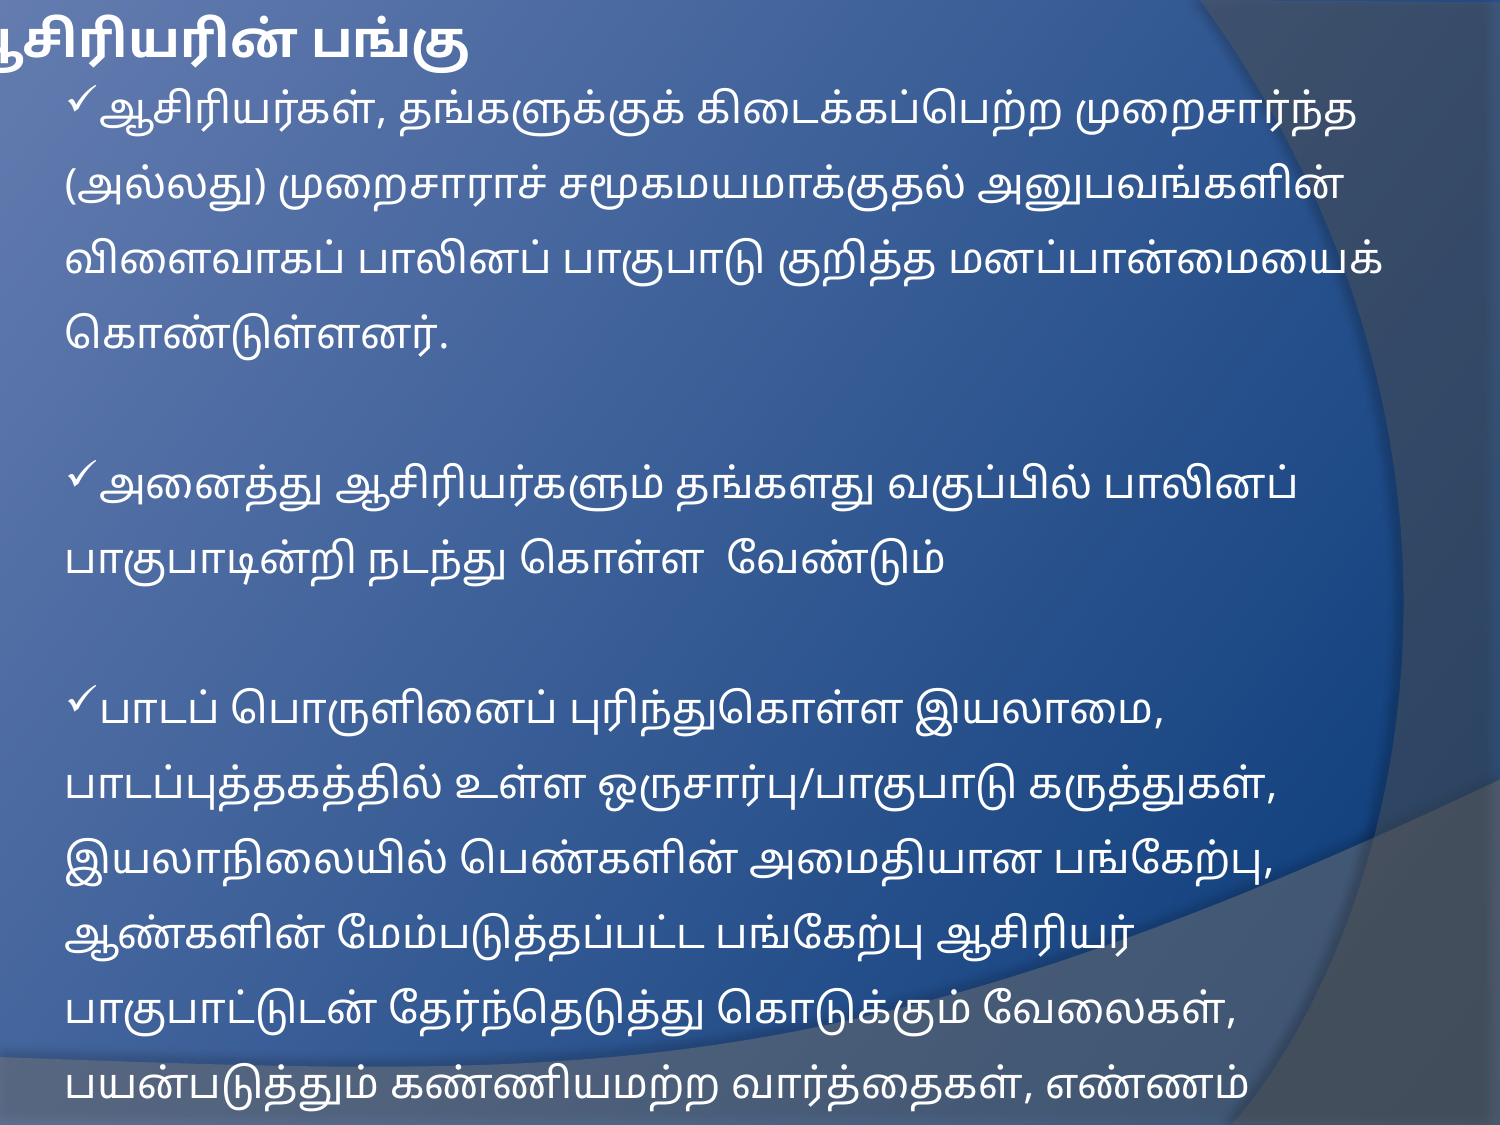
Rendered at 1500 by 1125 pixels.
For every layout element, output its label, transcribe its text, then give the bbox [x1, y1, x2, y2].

text_box ஆசிரியர்கள், தங்களுக்குக் கிடைக்கப்பெற்ற முறைசார்ந்த (அல்லது) முறைசாராச் சமூகமயமாக்குதல் அனுபவங்களின் விளைவாகப் பாலினப் பாகுபாடு குறித்த மனப்பான்மையைக் கொண்டுள்ளனர். அனைத்து ஆசிரியர்களும் தங்களது வகுப்பில் பாலினப் பாகுபாடின்றி நடந்து கொள்ள வேண்டும் பாடப் பொருளினைப் புரிந்துகொள்ள இயலாமை, பாடப்புத்தகத்தில் உள்ள ஒருசார்பு/பாகுபாடு கருத்துகள், இயலாநிலையில் பெண்களின் அமைதியான பங்கேற்பு, ஆண்களின் மேம்படுத்தப்பட்ட பங்கேற்பு ஆசிரியர் பாகுபாட்டுடன் தேர்ந்தெடுத்து கொடுக்கும் வேலைகள், பயன்படுத்தும் கண்ணியமற்ற வார்த்தைகள், எண்ணம் போன்றவை பெண் குழந்தைகள், கற்றல் கற்பித்தல் நிகழ்வுகளில் தனிமைப்படுத்தபடுவதாக உணர காரணங்களாக அமைகின்றன . [50, 49, 1425, 1125]
text_box ஆசிரியரின் பங்கு [0, 0, 486, 76]
